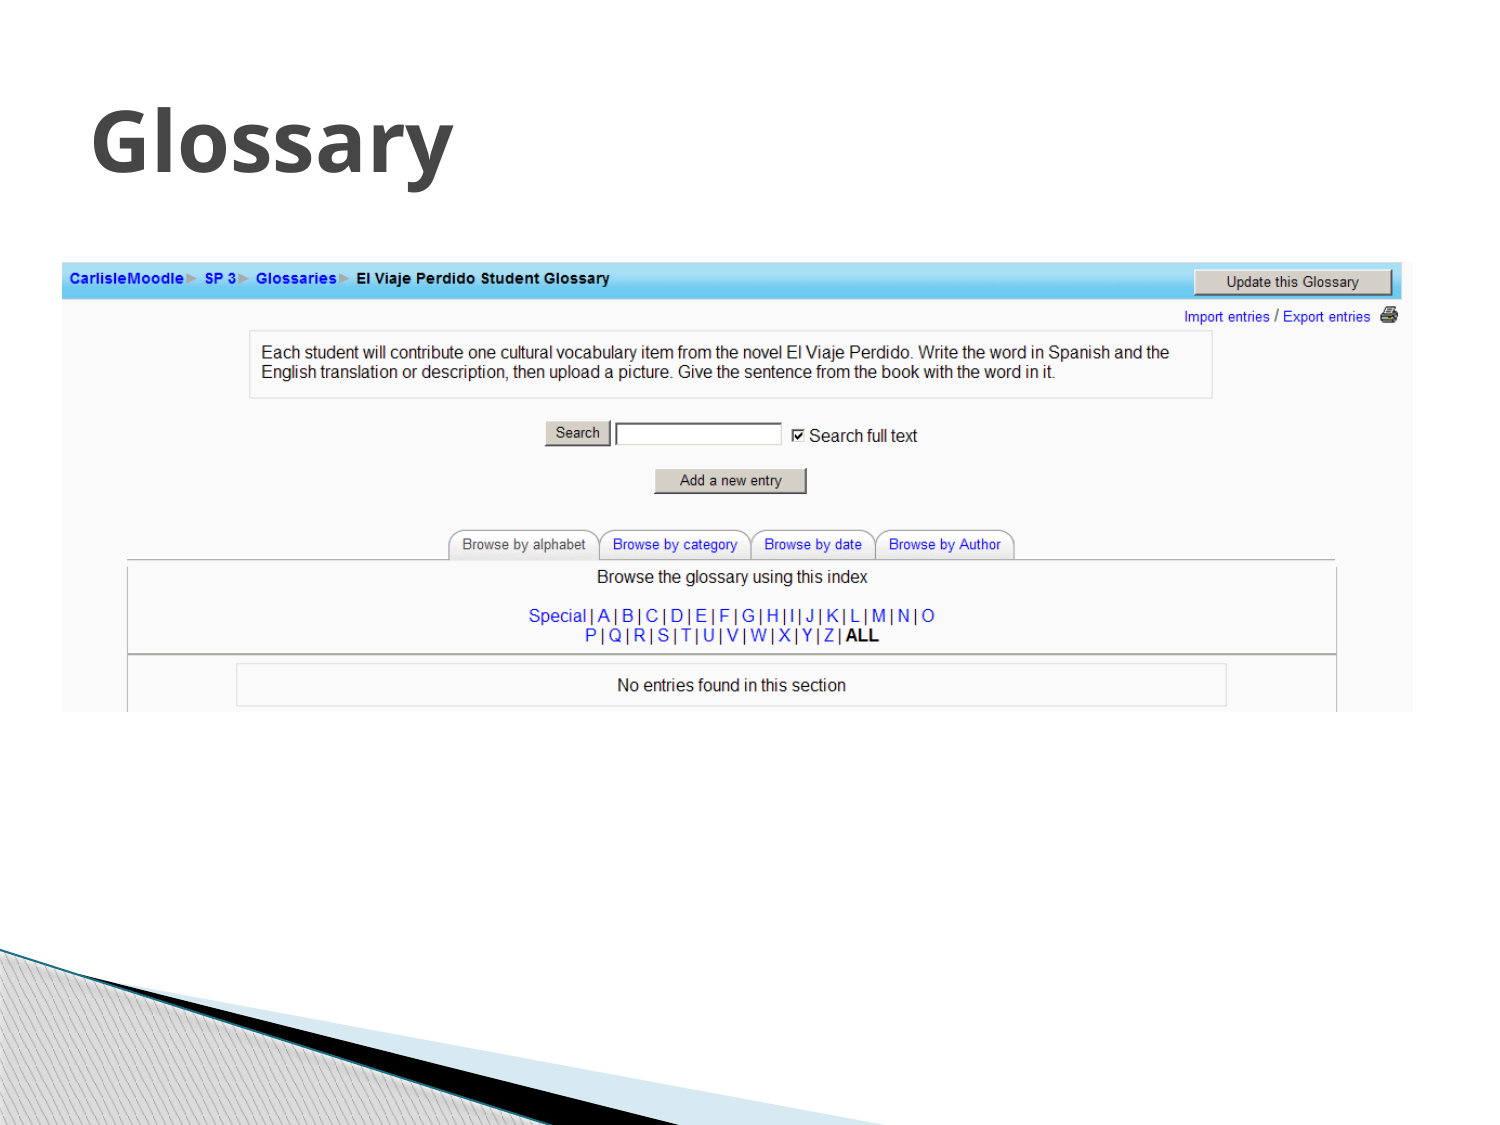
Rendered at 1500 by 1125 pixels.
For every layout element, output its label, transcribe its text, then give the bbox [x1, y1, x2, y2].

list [62, 262, 1413, 712]
title Glossary [75, 45, 1425, 233]
